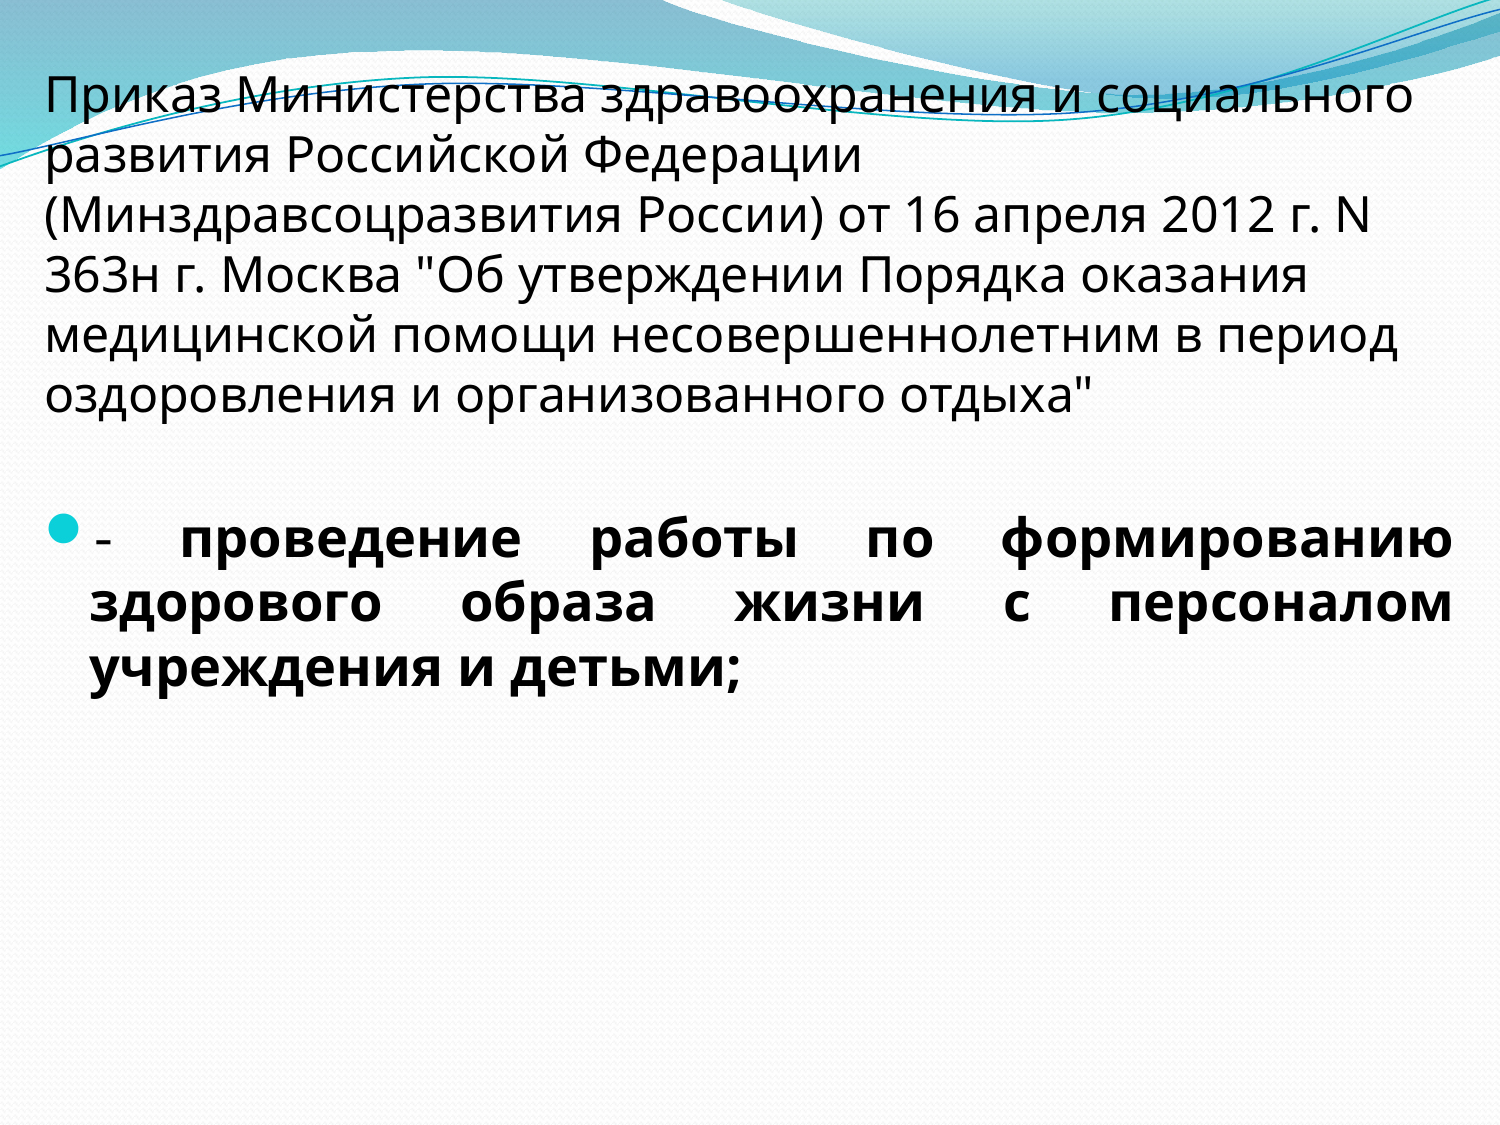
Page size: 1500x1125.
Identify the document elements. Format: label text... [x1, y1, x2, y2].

list Приказ Министерства здравоохранения и социального развития Российской Федерации (Минздравсоцразвития России) от 16 апреля 2012 г. N 363н г. Москва "Об утверждении Порядка оказания медицинской помощи несовершеннолетним в период оздоровления и организованного отдыха" - проведение работы по формированию здорового образа жизни с персоналом учреждения и детьми; [29, 54, 1471, 1071]
